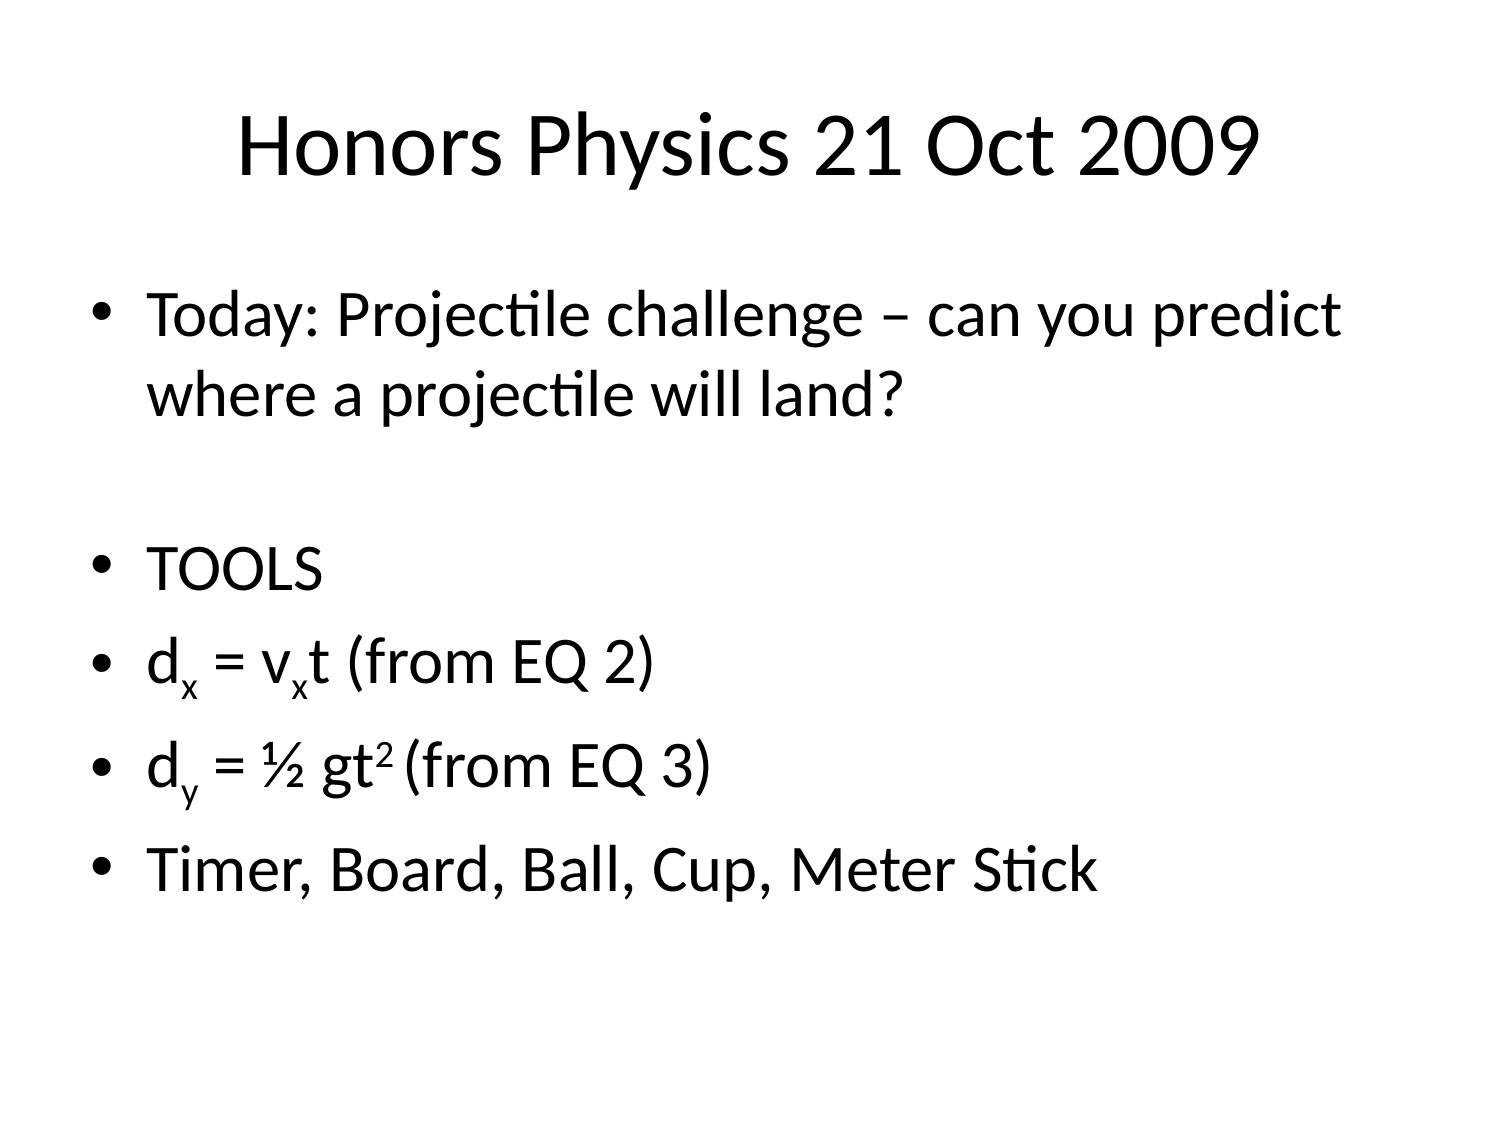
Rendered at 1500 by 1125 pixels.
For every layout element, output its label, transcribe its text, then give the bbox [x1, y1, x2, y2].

title Honors Physics 21 Oct 2009 [75, 45, 1425, 233]
list Today: Projectile challenge – can you predict where a projectile will land? TOOLS dx = vxt (from EQ 2) dy = ½ gt2 (from EQ 3) Timer, Board, Ball, Cup, Meter Stick [75, 262, 1425, 1005]
